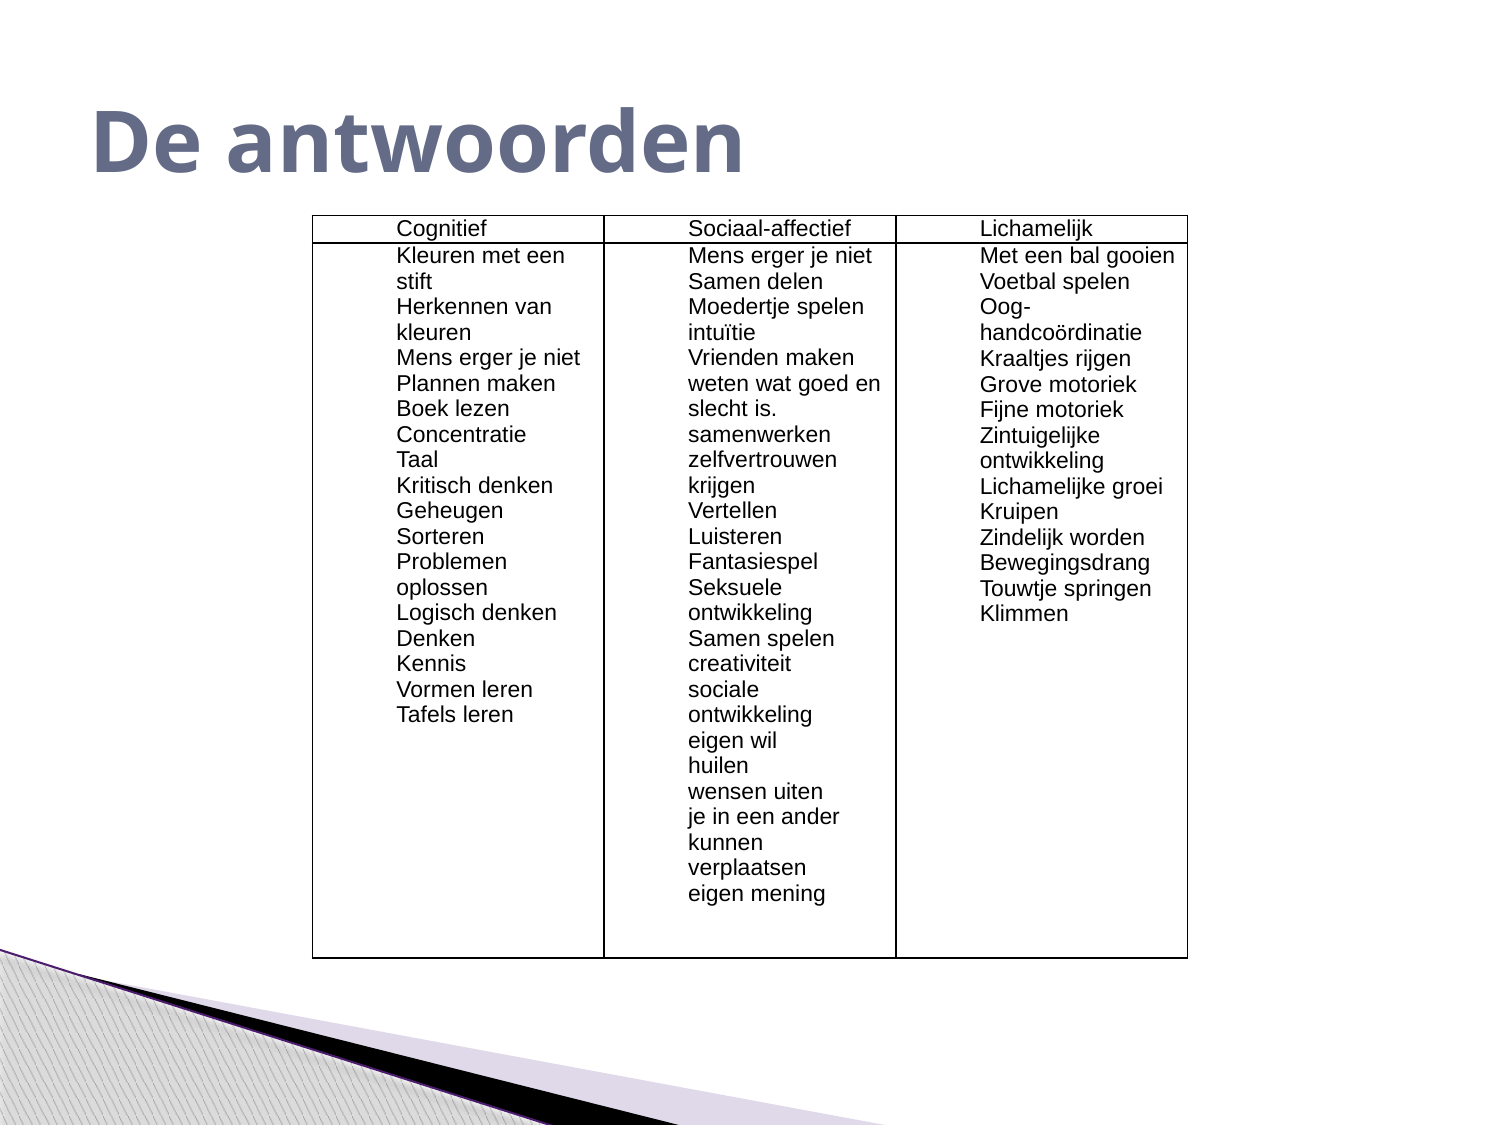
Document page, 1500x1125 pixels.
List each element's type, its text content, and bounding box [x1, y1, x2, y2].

title De antwoorden [75, 45, 1425, 233]
table_cell Kleuren met een stift Herkennen van kleuren Mens erger je niet Plannen maken Boek lezen Concentratie Taal Kritisch denken Geheugen Sorteren Problemen oplossen Logisch denken Denken Kennis Vormen leren Tafels leren [313, 244, 603, 957]
table_cell Mens erger je niet Samen delen Moedertje spelen intuïtie Vrienden maken weten wat goed en slecht is. samenwerken zelfvertrouwen krijgen Vertellen Luisteren Fantasiespel Seksuele ontwikkeling Samen spelen creativiteit sociale ontwikkeling eigen wil huilen wensen uiten je in een ander kunnen verplaatsen eigen mening [605, 244, 895, 957]
table_header Cognitief [313, 216, 603, 242]
table_header Lichamelijk [897, 216, 1187, 242]
table_cell Met een bal gooien Voetbal spelen Oog-handcoördinatie Kraaltjes rijgen Grove motoriek Fijne motoriek Zintuigelijke ontwikkeling Lichamelijke groei Kruipen Zindelijk worden Bewegingsdrang Touwtje springen Klimmen [897, 244, 1187, 957]
table_header Sociaal-affectief [605, 216, 895, 242]
